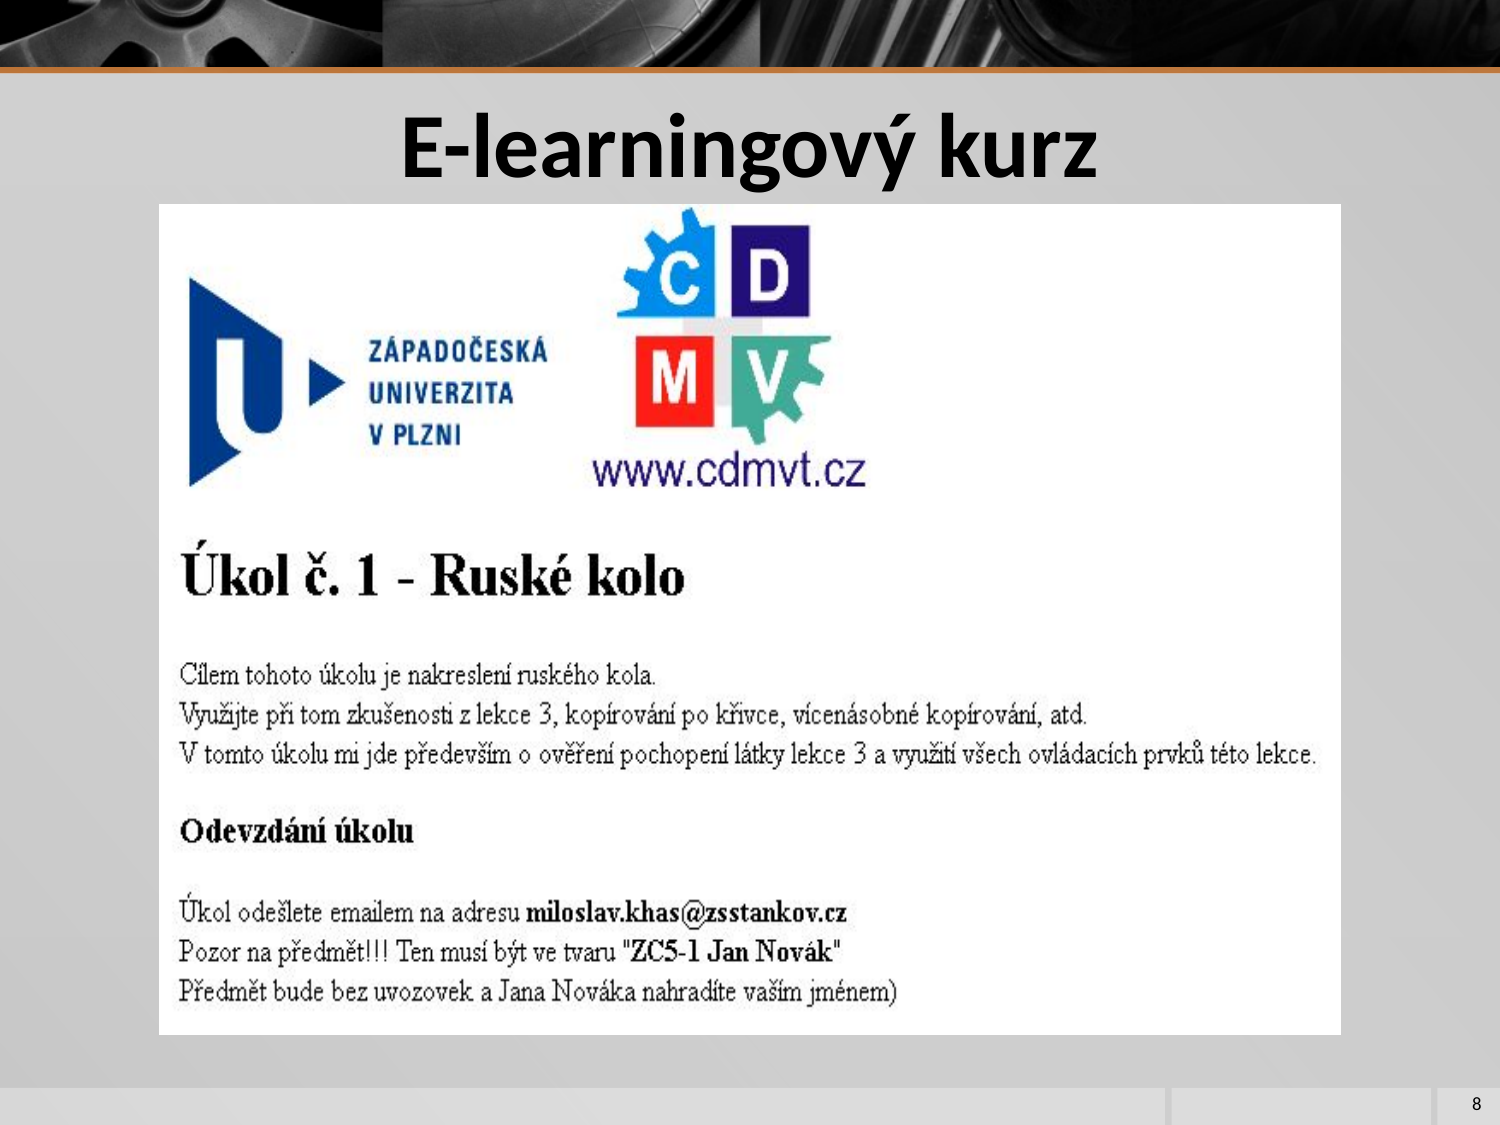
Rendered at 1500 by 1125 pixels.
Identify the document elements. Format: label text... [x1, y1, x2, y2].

picture [0, 0, 1500, 67]
text_box E-learningový kurz [100, 78, 1400, 203]
picture [159, 204, 1341, 1036]
slide_number 8 [1434, 1084, 1497, 1122]
